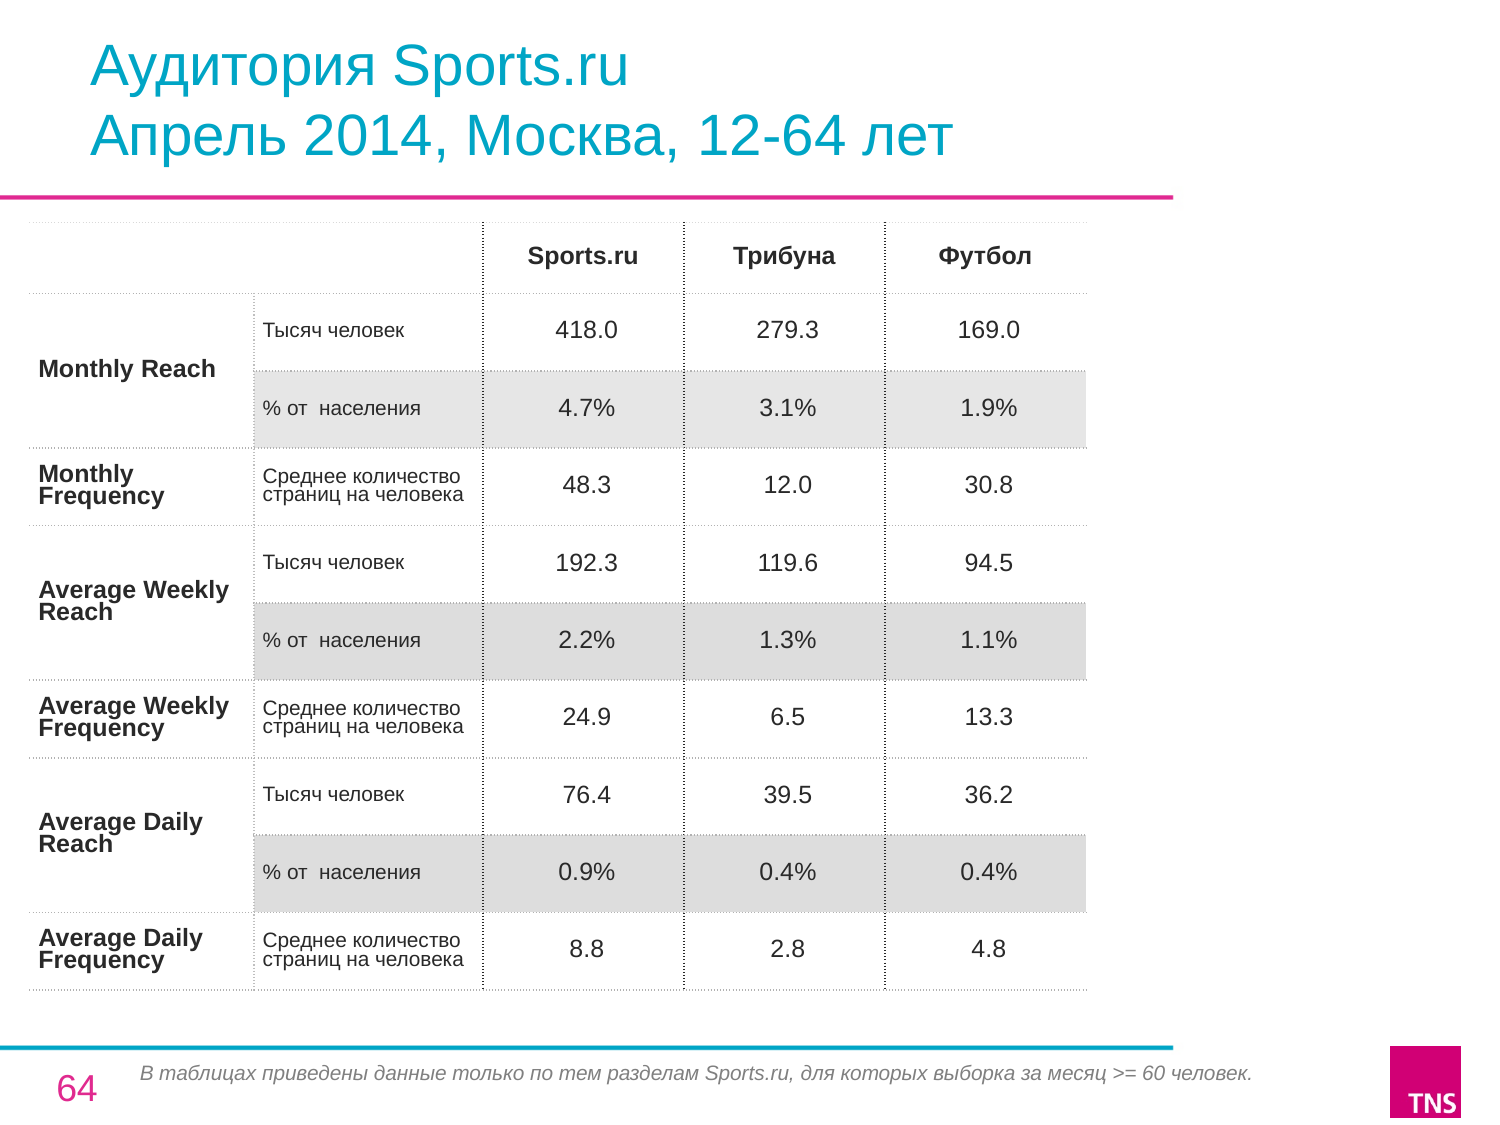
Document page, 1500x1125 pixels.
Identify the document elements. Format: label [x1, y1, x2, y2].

title [74, 8, 1476, 187]
table_cell [29, 294, 1086, 990]
text_box [124, 1052, 1463, 1092]
picture [0, 0, 1500, 1125]
slide_number [40, 1055, 392, 1125]
table_header [29, 223, 1086, 294]
